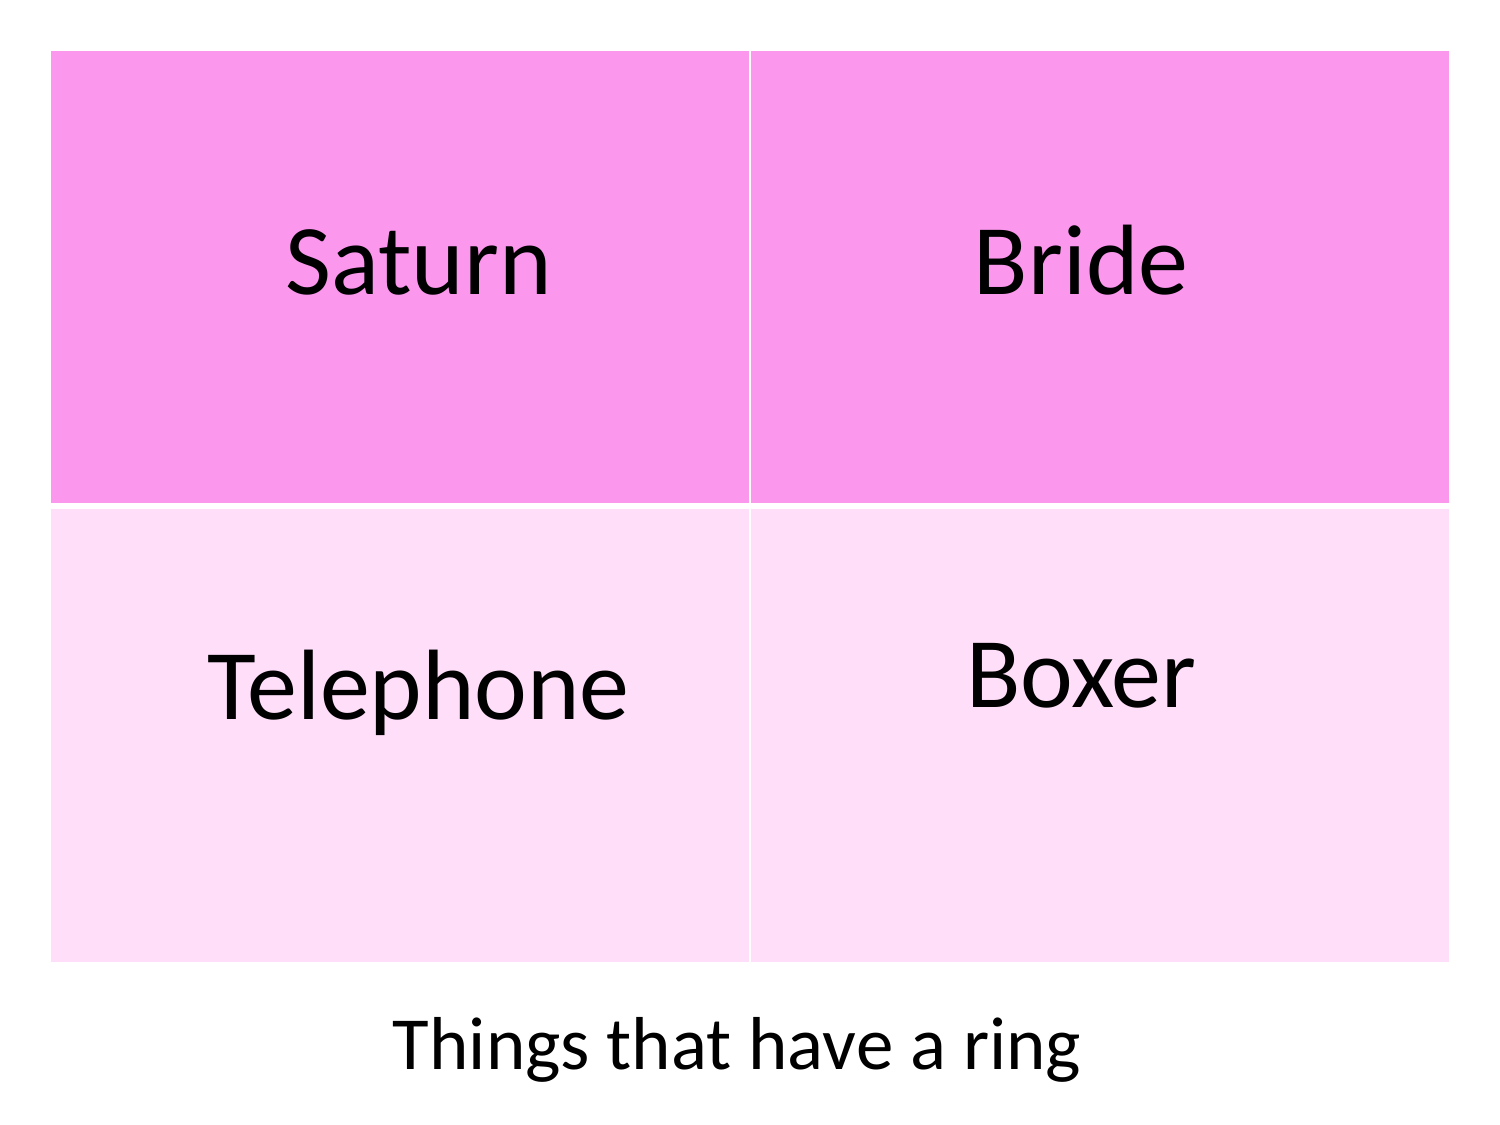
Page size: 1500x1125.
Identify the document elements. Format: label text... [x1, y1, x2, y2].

table_header [751, 51, 1449, 503]
table_header [51, 51, 749, 503]
table_cell [51, 509, 749, 962]
table_cell [751, 509, 1449, 962]
text_box Bride [800, 187, 1363, 323]
text_box Boxer [800, 600, 1363, 735]
text_box Saturn [137, 187, 700, 323]
text_box Telephone [137, 612, 700, 748]
text_box Things that have a ring [137, 987, 1338, 1093]
